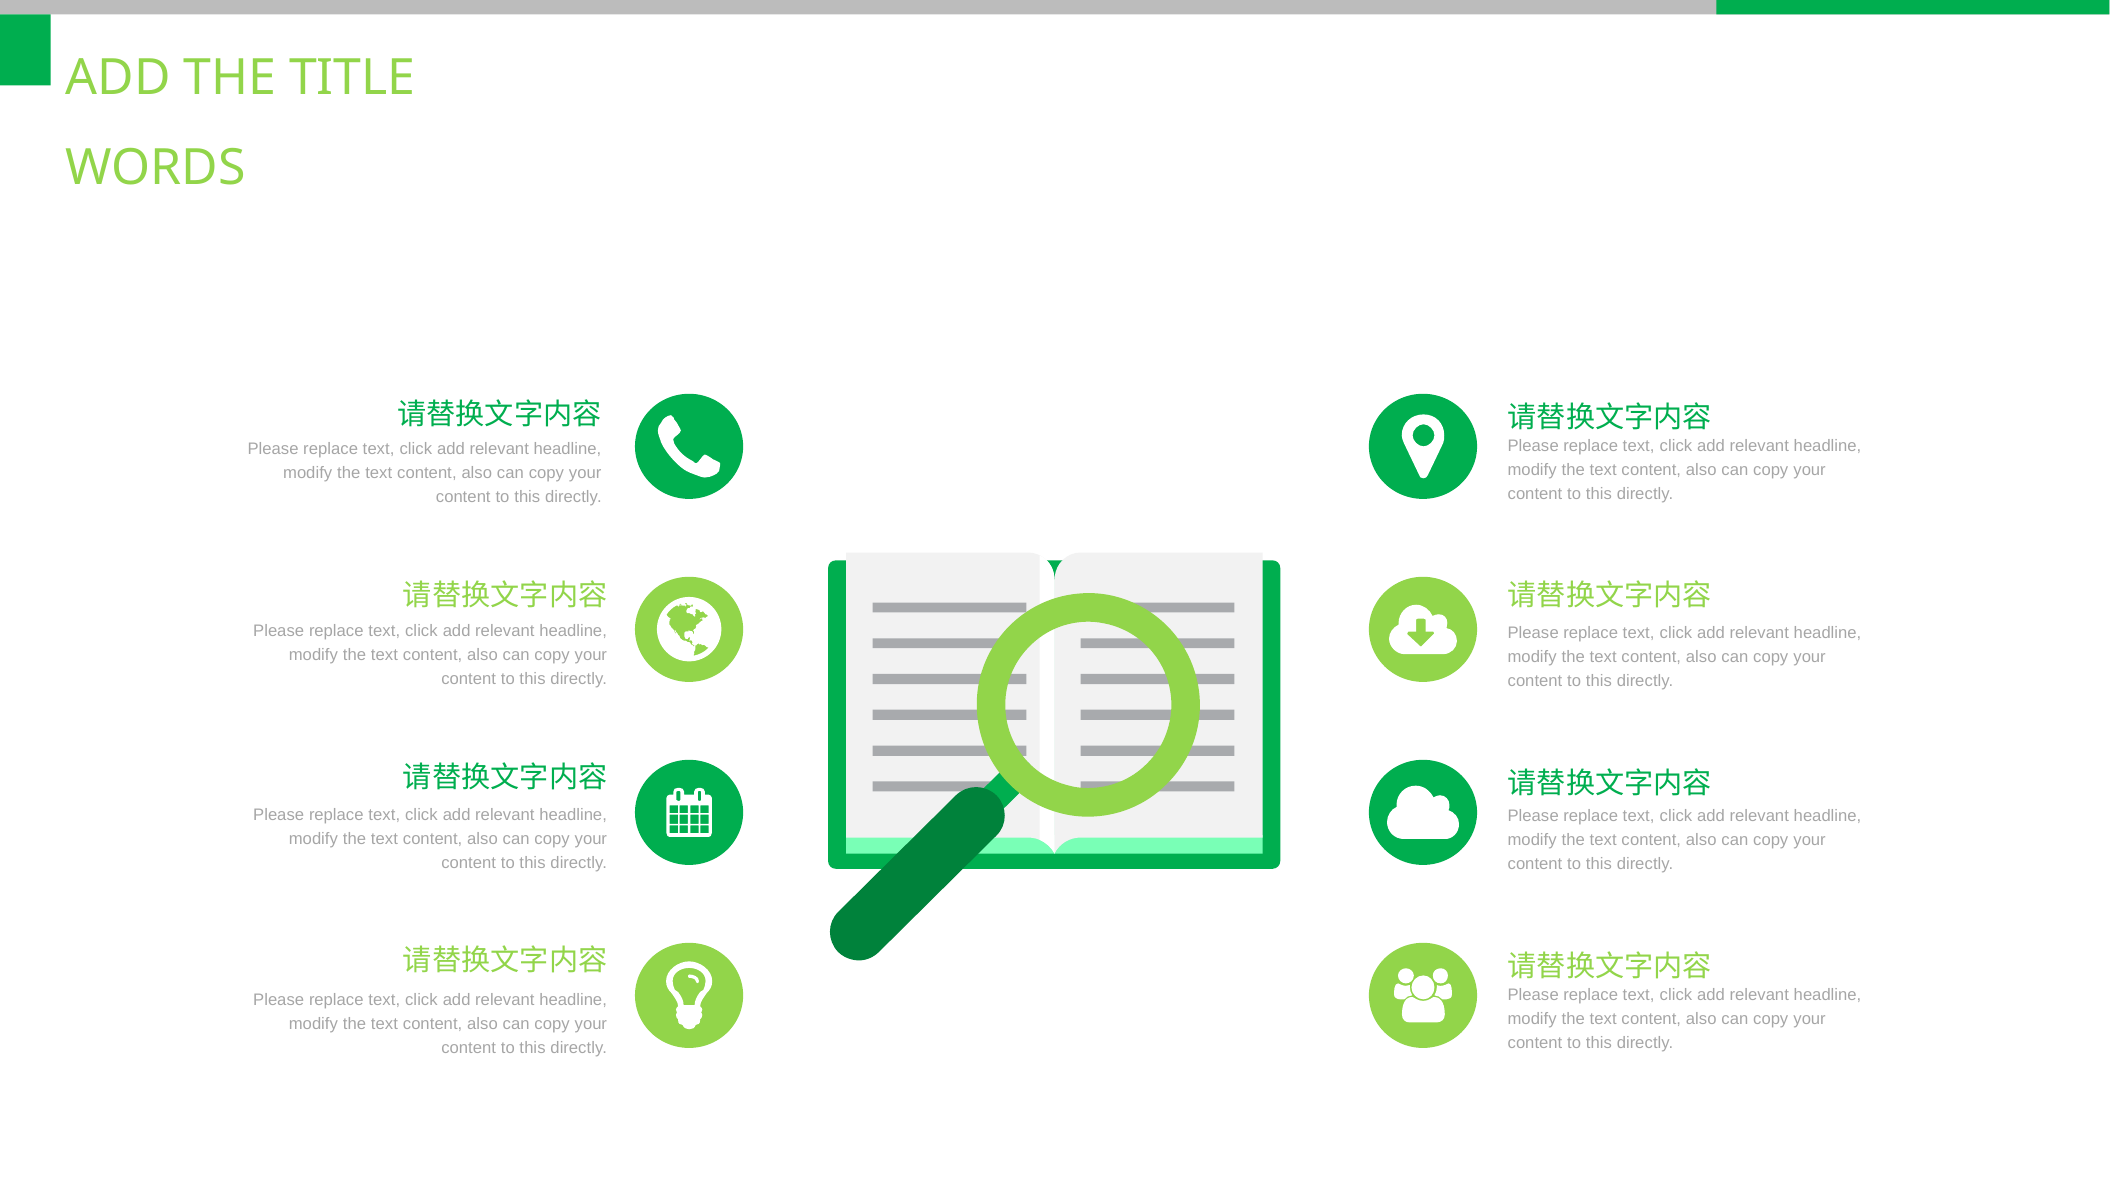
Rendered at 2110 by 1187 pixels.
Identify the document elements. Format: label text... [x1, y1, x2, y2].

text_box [827, 552, 1281, 963]
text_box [1368, 759, 1478, 865]
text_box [634, 576, 744, 682]
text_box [246, 388, 602, 507]
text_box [1507, 939, 1864, 1053]
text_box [1507, 756, 1864, 874]
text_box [634, 759, 744, 865]
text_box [1507, 390, 1864, 504]
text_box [1368, 942, 1478, 1048]
text_box ADD THE TITLE WORDS [50, 7, 583, 202]
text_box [251, 568, 608, 689]
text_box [1368, 393, 1478, 499]
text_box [634, 942, 744, 1048]
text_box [1368, 576, 1478, 682]
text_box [634, 393, 744, 499]
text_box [251, 750, 608, 873]
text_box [251, 934, 608, 1058]
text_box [1507, 569, 1864, 691]
